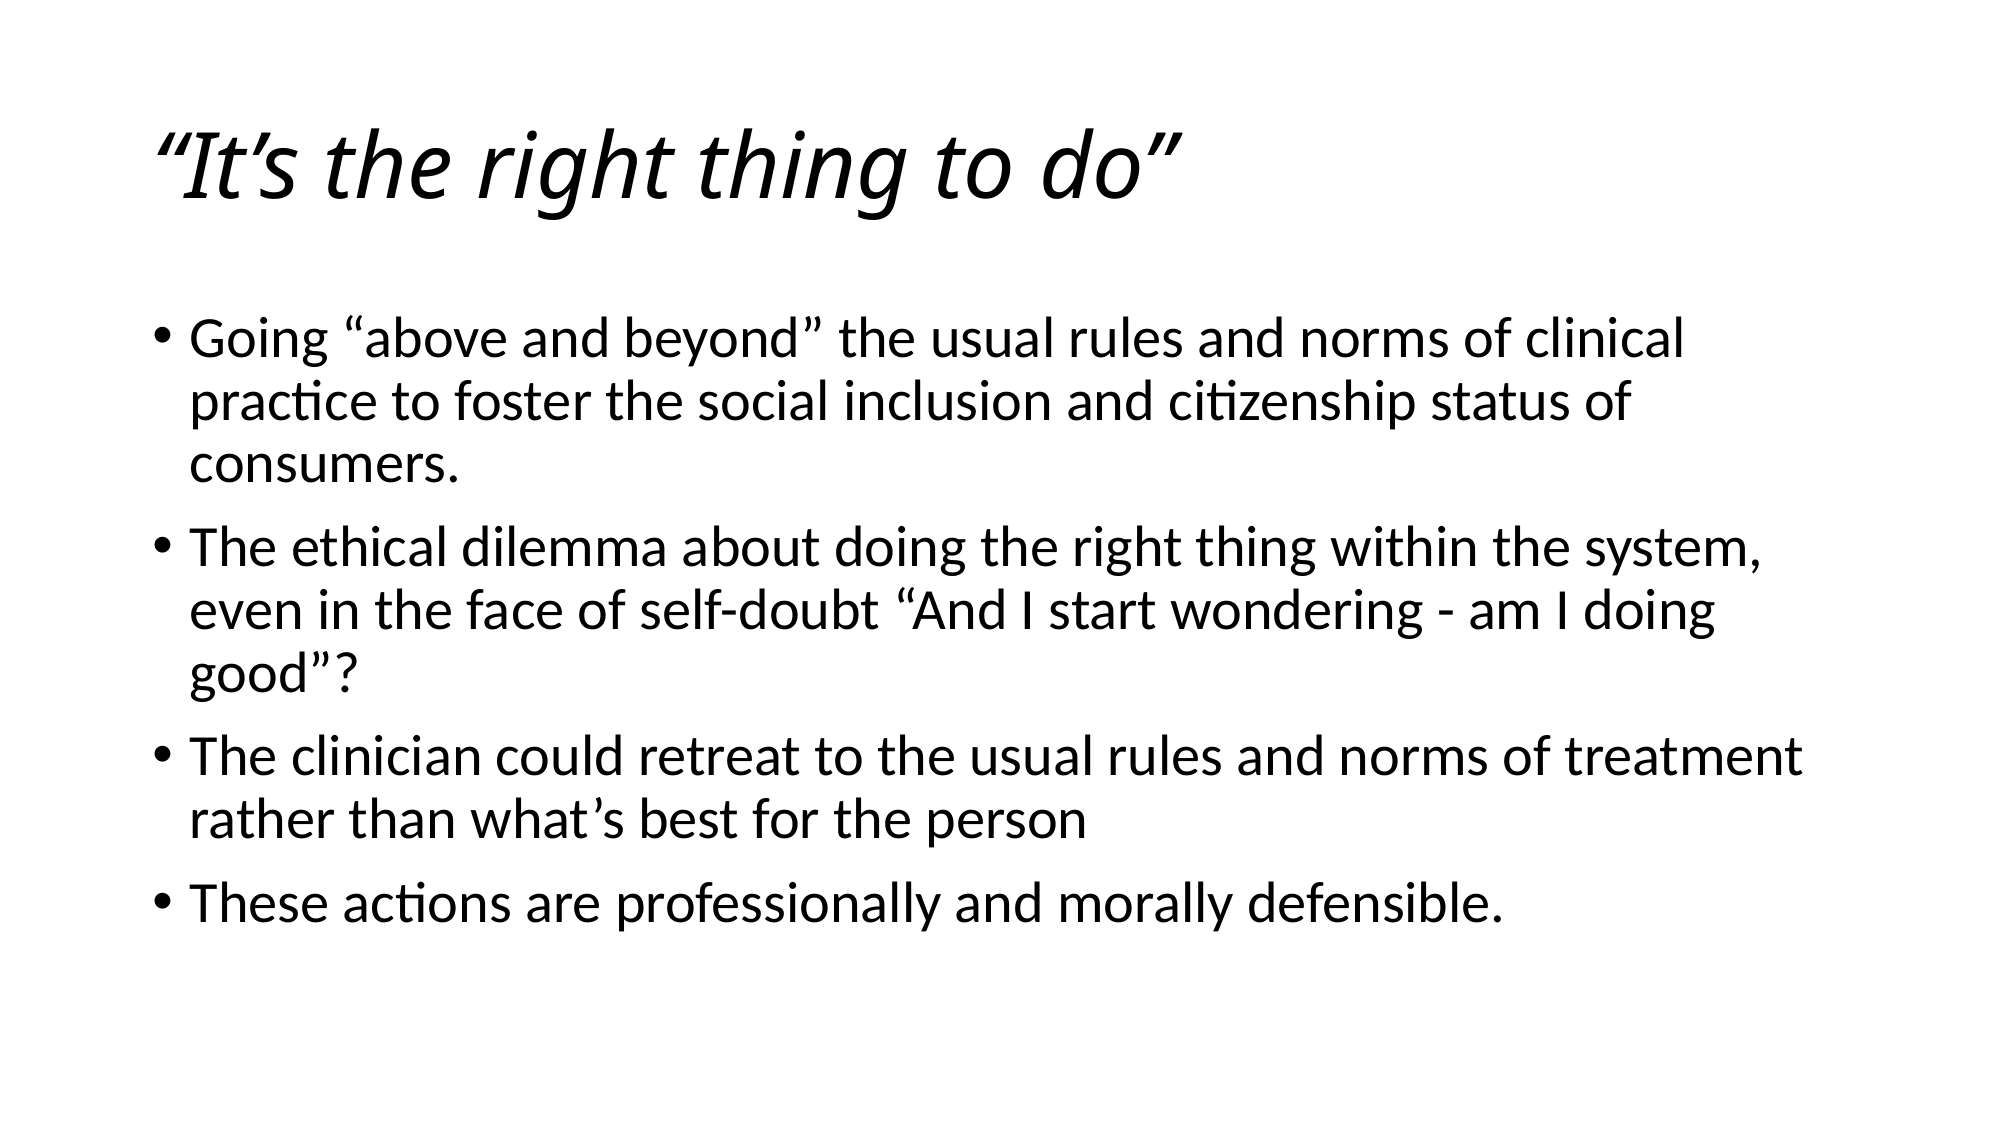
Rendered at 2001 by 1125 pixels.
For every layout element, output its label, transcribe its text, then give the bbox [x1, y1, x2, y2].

list Going “above and beyond” the usual rules and norms of clinical practice to foster the social inclusion and citizenship status of consumers. The ethical dilemma about doing the right thing within the system, even in the face of self-doubt “And I start wondering - am I doing good”? The clinician could retreat to the usual rules and norms of treatment rather than what’s best for the person These actions are professionally and morally defensible. [137, 299, 1863, 1014]
title “It’s the right thing to do” [137, 59, 1863, 278]
